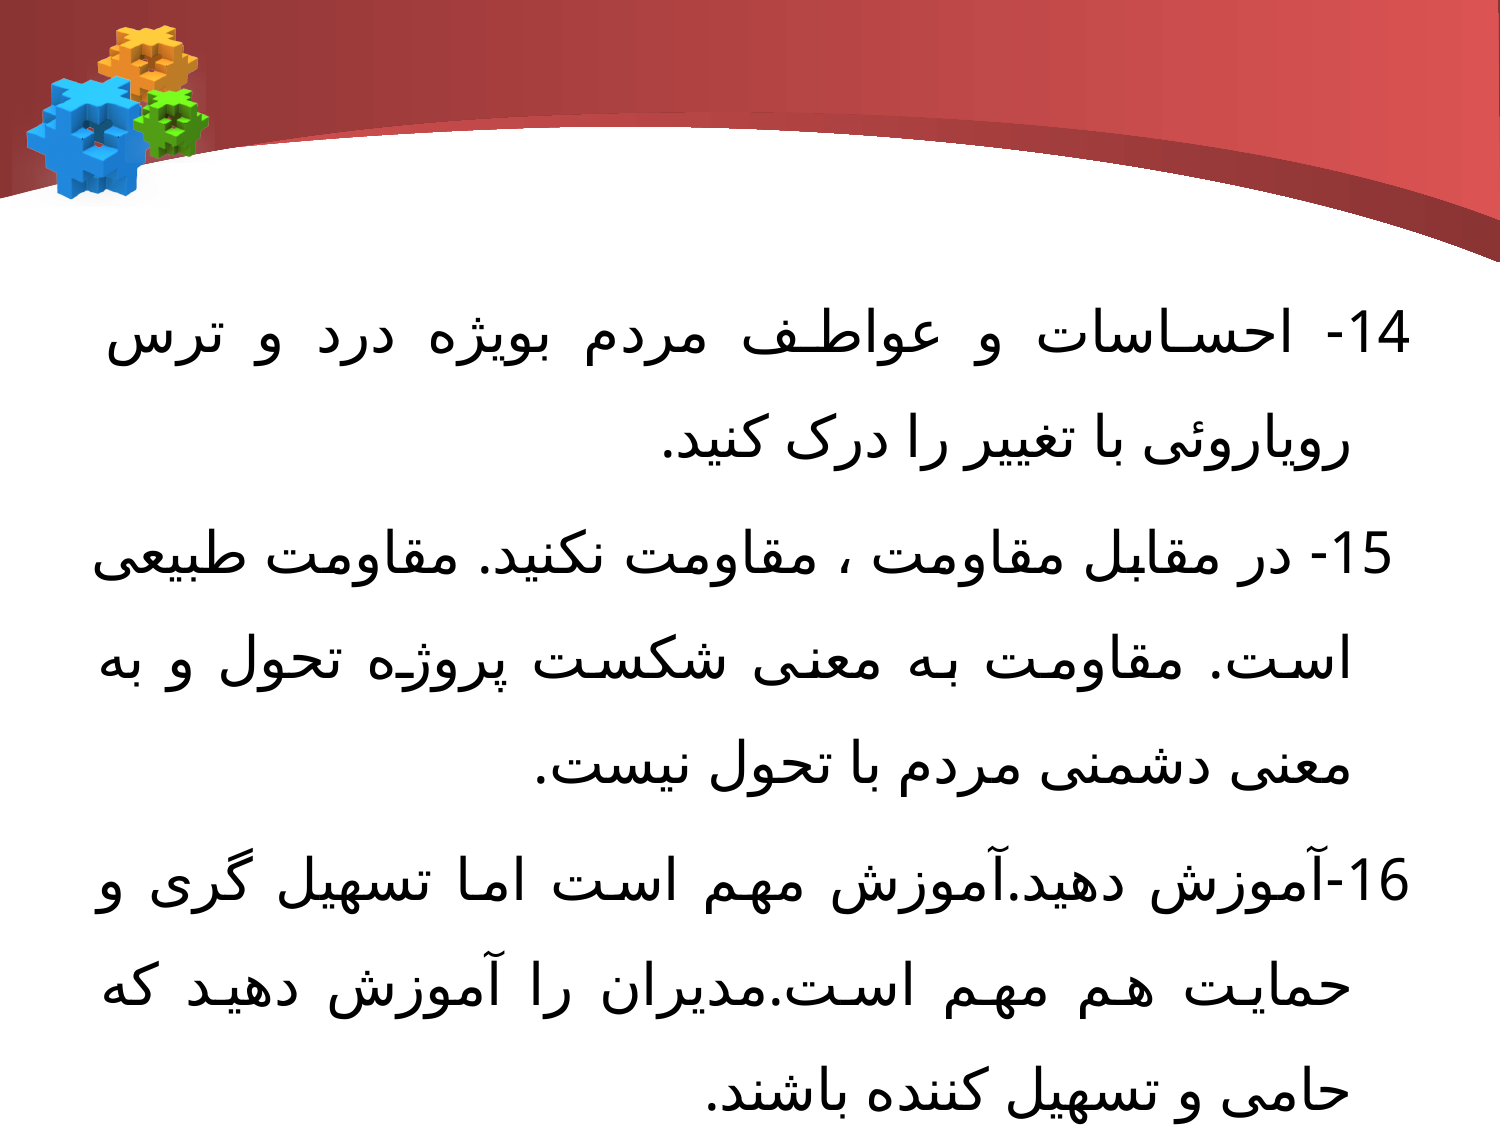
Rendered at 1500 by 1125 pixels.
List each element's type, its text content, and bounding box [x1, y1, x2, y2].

picture [12, 24, 215, 207]
list 14- احساسات و عواطف مردم بویژه درد و ترس رویاروئی با تغییر را درک کنید. 15- در مقابل مقاومت ، مقاومت نکنید. مقاومت طبیعی است. مقاومت به معنی شکست پروژه تحول و به معنی دشمنی مردم با تحول نیست. 16-آموزش دهید.آموزش مهم است اما تسهیل گری و حمایت هم مهم است.مدیران را آموزش دهید که حامی و تسهیل کننده باشند. [74, 251, 1426, 876]
